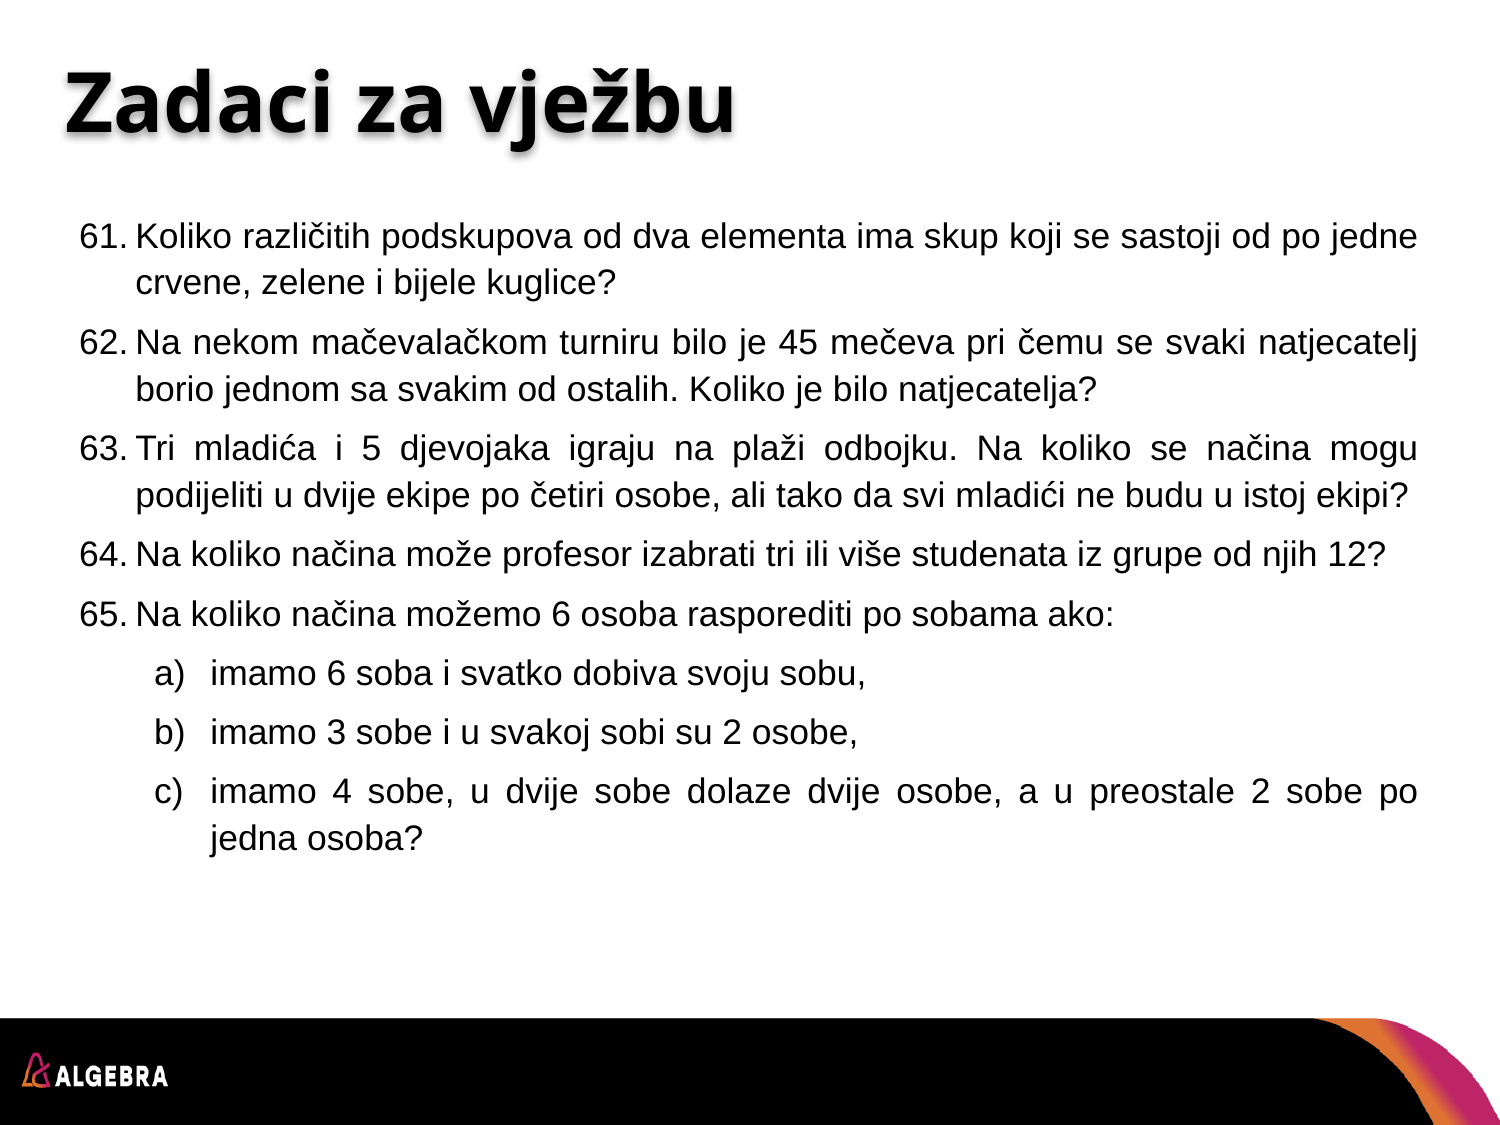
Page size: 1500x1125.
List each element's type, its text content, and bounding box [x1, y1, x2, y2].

title Zadaci za vježbu [65, 38, 1432, 158]
picture [0, 0, 1500, 1125]
list Koliko različitih podskupova od dva elementa ima skup koji se sastoji od po jedne crvene, zelene i bijele kuglice? Na nekom mačevalačkom turniru bilo je 45 mečeva pri čemu se svaki natjecatelj borio jednom sa svakim od ostalih. Koliko je bilo natjecatelja? Tri mladića i 5 djevojaka igraju na plaži odbojku. Na koliko se načina mogu podijeliti u dvije ekipe po četiri osobe, ali tako da svi mladići ne budu u istoj ekipi? Na koliko načina može profesor izabrati tri ili više studenata iz grupe od njih 12? Na koliko načina možemo 6 osoba rasporediti po sobama ako: imamo 6 soba i svatko dobiva svoju sobu, imamo 3 sobe i u svakoj sobi su 2 osobe, imamo 4 sobe, u dvije sobe dolaze dvije osobe, a u preostale 2 sobe po jedna osoba? [64, 200, 1435, 964]
